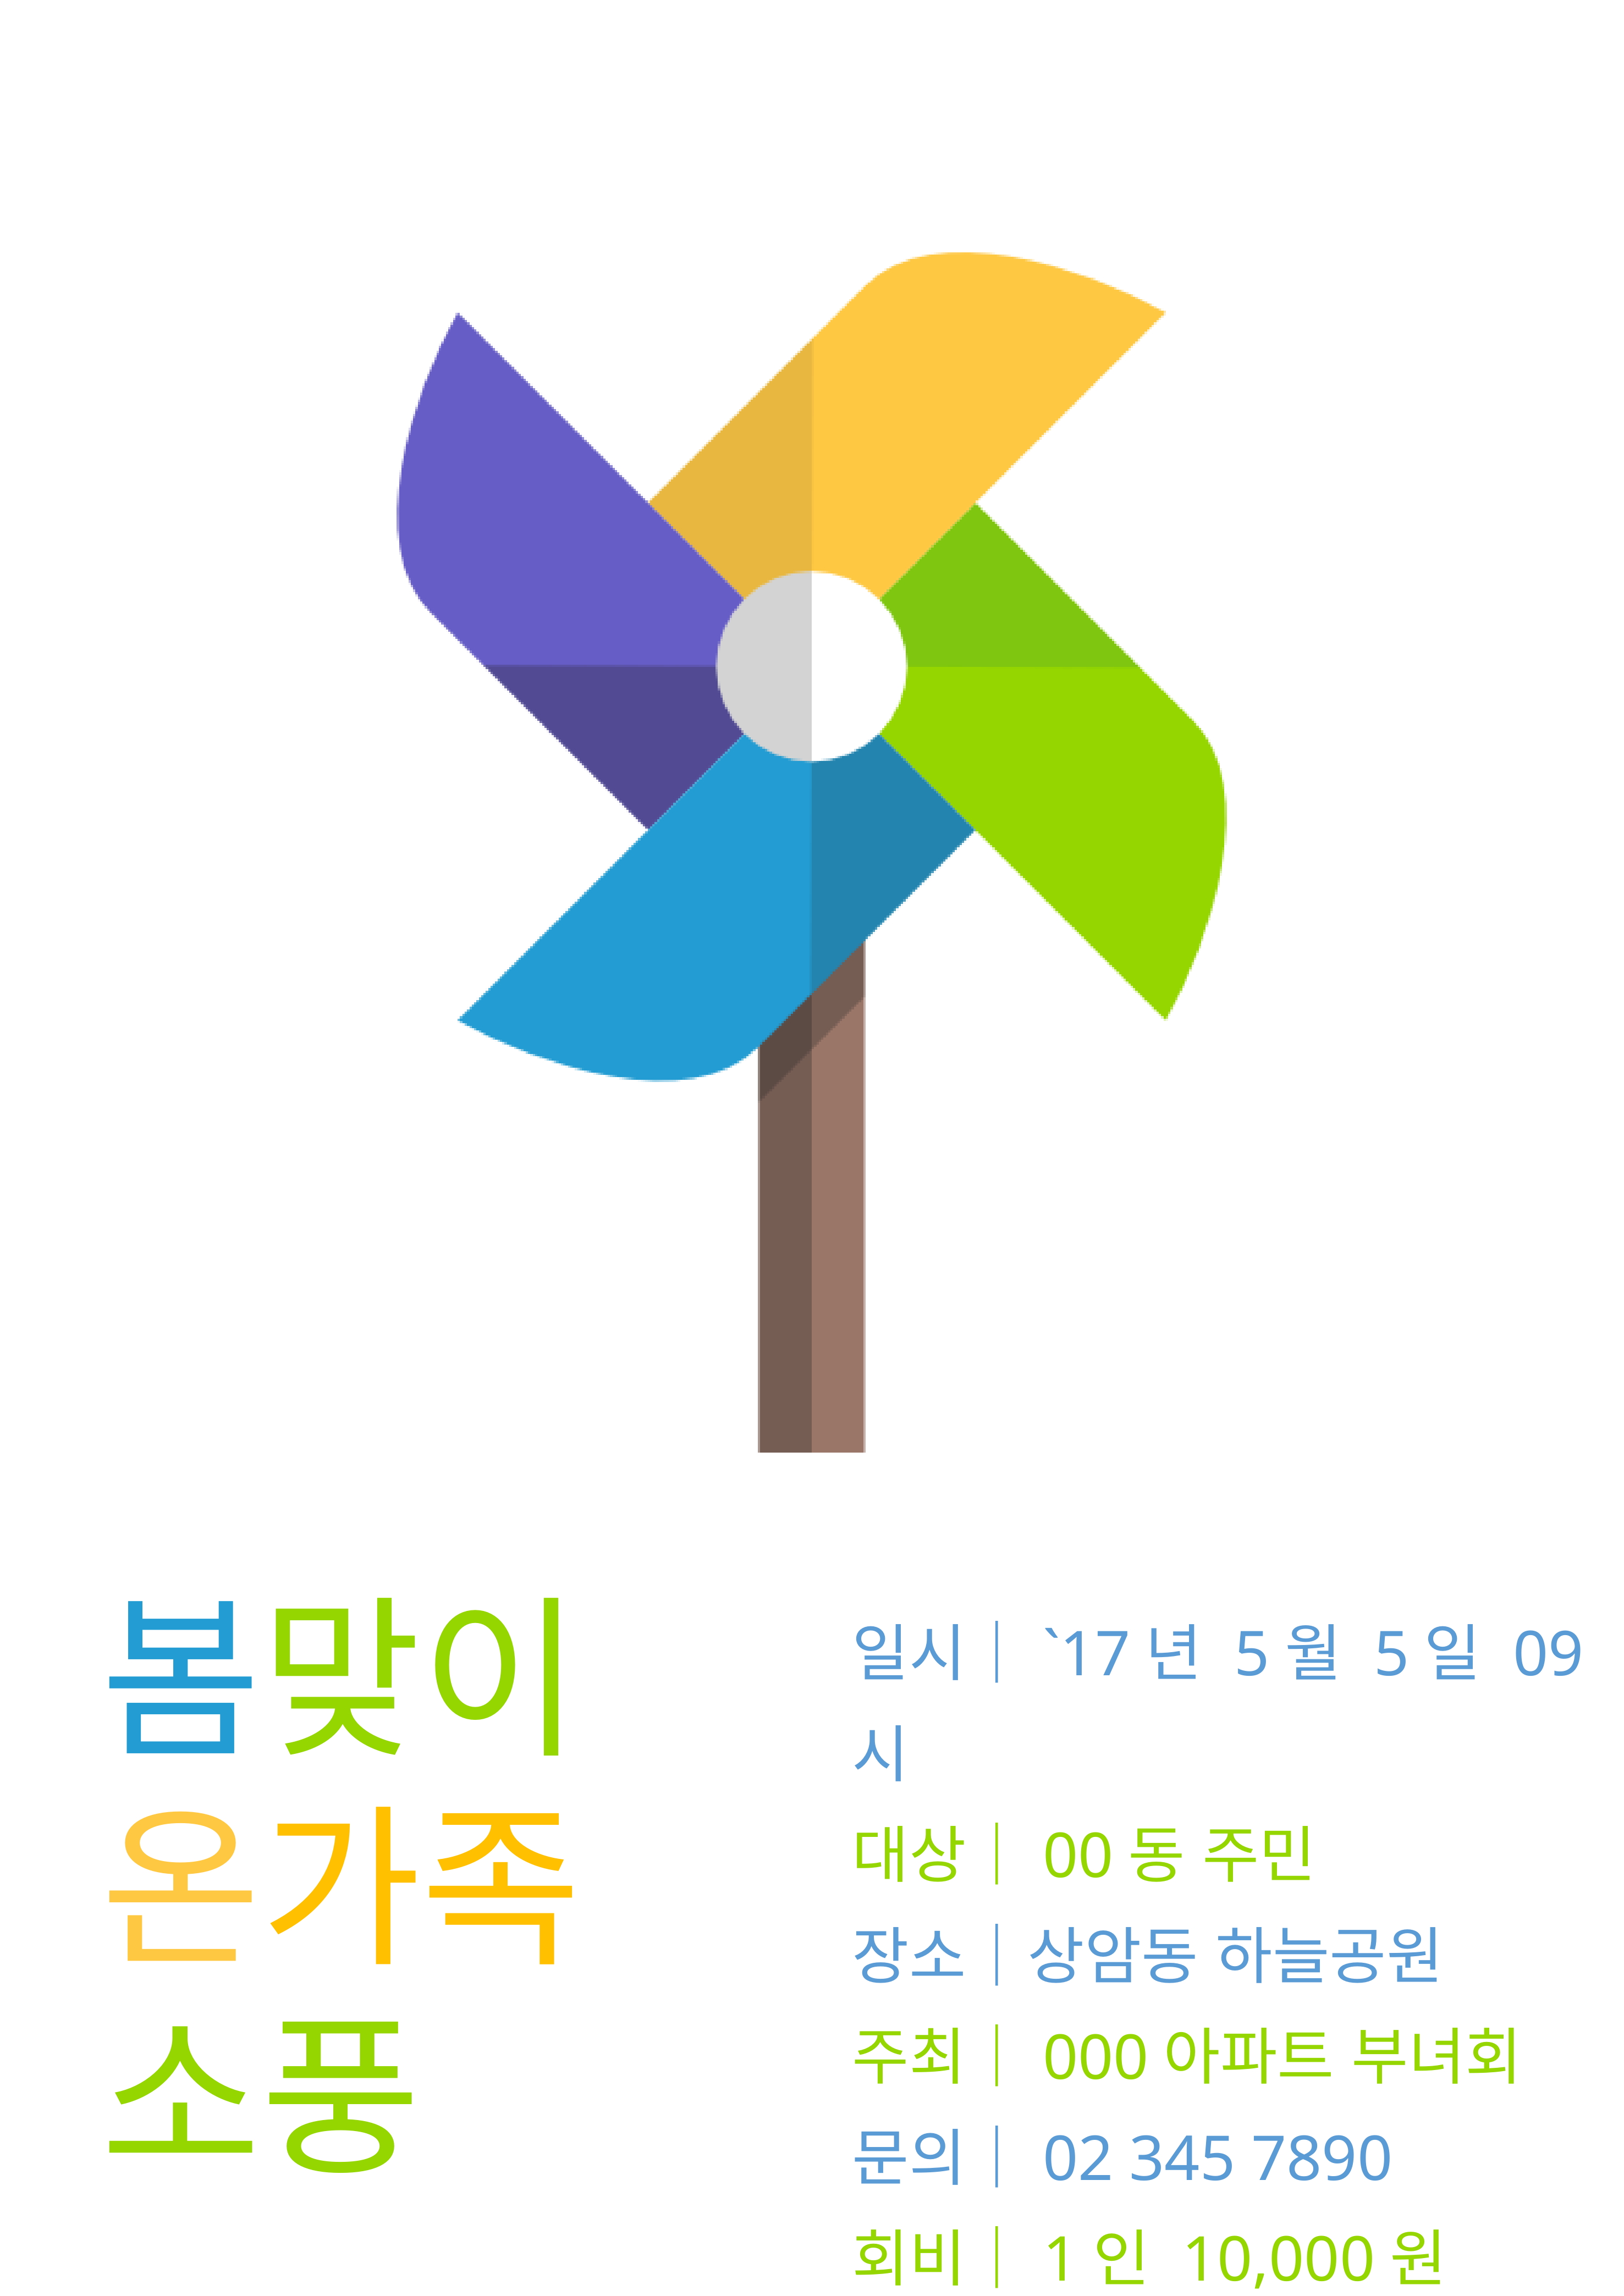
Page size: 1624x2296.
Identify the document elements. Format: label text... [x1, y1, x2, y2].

text_box 봄맞이 온가족 소풍 [92, 1564, 760, 2199]
picture [212, 252, 1412, 1453]
text_box 일시｜`17년 5월 5일 09시 대상｜00동 주민 장소｜상암동 하늘공원 주최｜000아파트 부녀회 문의｜02 345 7890 회비｜1인 10,000원 [844, 1583, 1609, 2296]
